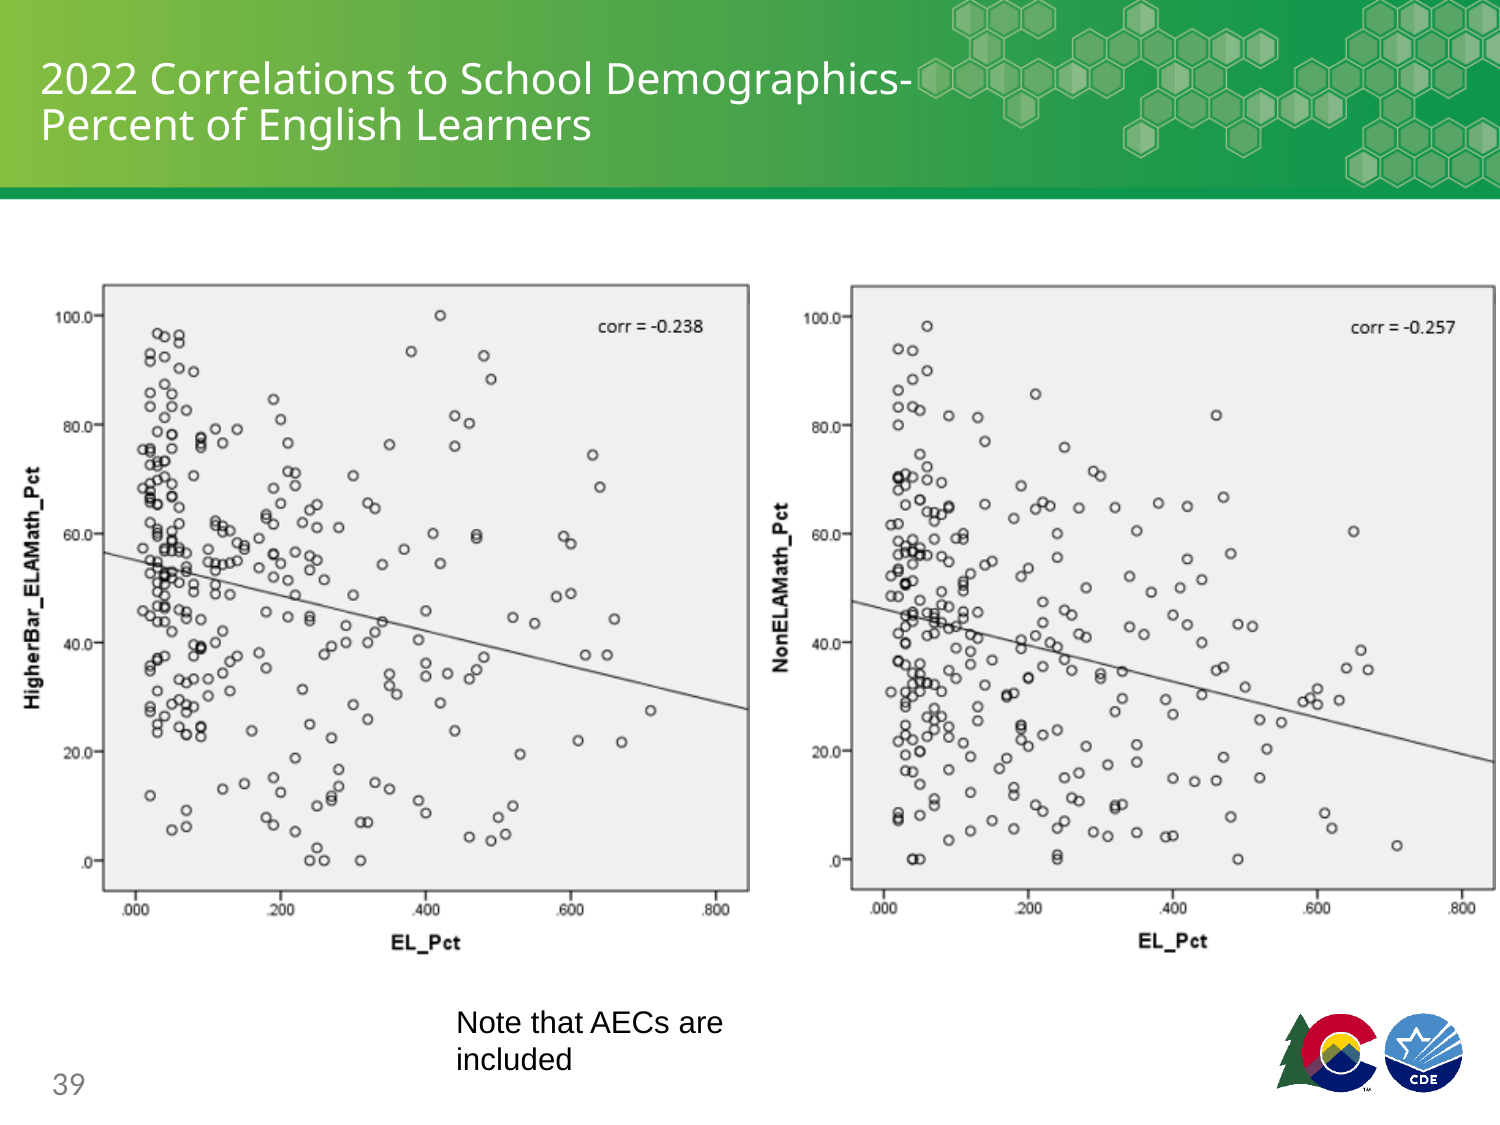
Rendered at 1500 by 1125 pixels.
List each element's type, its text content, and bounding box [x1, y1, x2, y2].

picture [0, 0, 1500, 200]
slide_number 39 [36, 1054, 375, 1115]
text_box Note that AECs are included [441, 994, 850, 1085]
picture [1275, 1012, 1463, 1093]
picture [3, 277, 1496, 967]
title 2022 Correlations to School Demographics- Percent of English Learners [40, 41, 956, 166]
